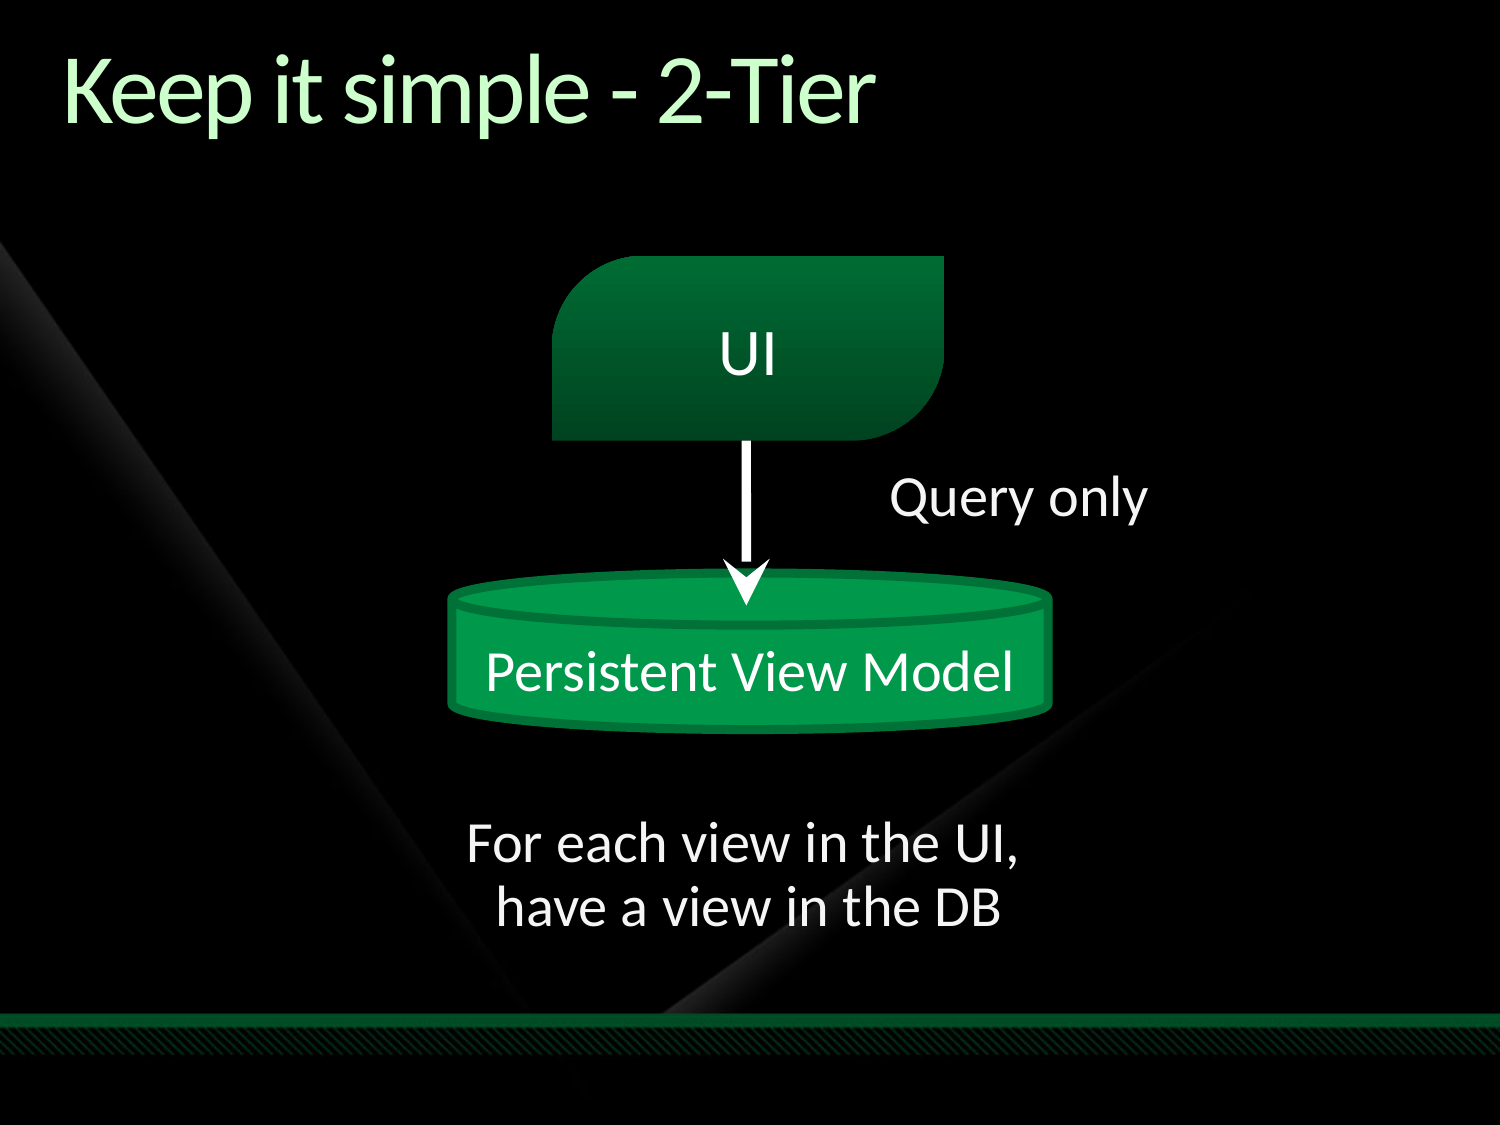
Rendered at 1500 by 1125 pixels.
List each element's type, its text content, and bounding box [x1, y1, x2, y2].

text_box UI [551, 255, 945, 441]
text_box Query only [875, 451, 1360, 536]
text_box have a view in the DB [436, 860, 1062, 946]
text_box [736, 584, 757, 606]
text_box Persistent View Model [447, 568, 1053, 735]
title Keep it simple - 2-Tier [62, 37, 1438, 147]
picture [0, 0, 1500, 1125]
text_box For each view in the UI, [437, 796, 1063, 882]
